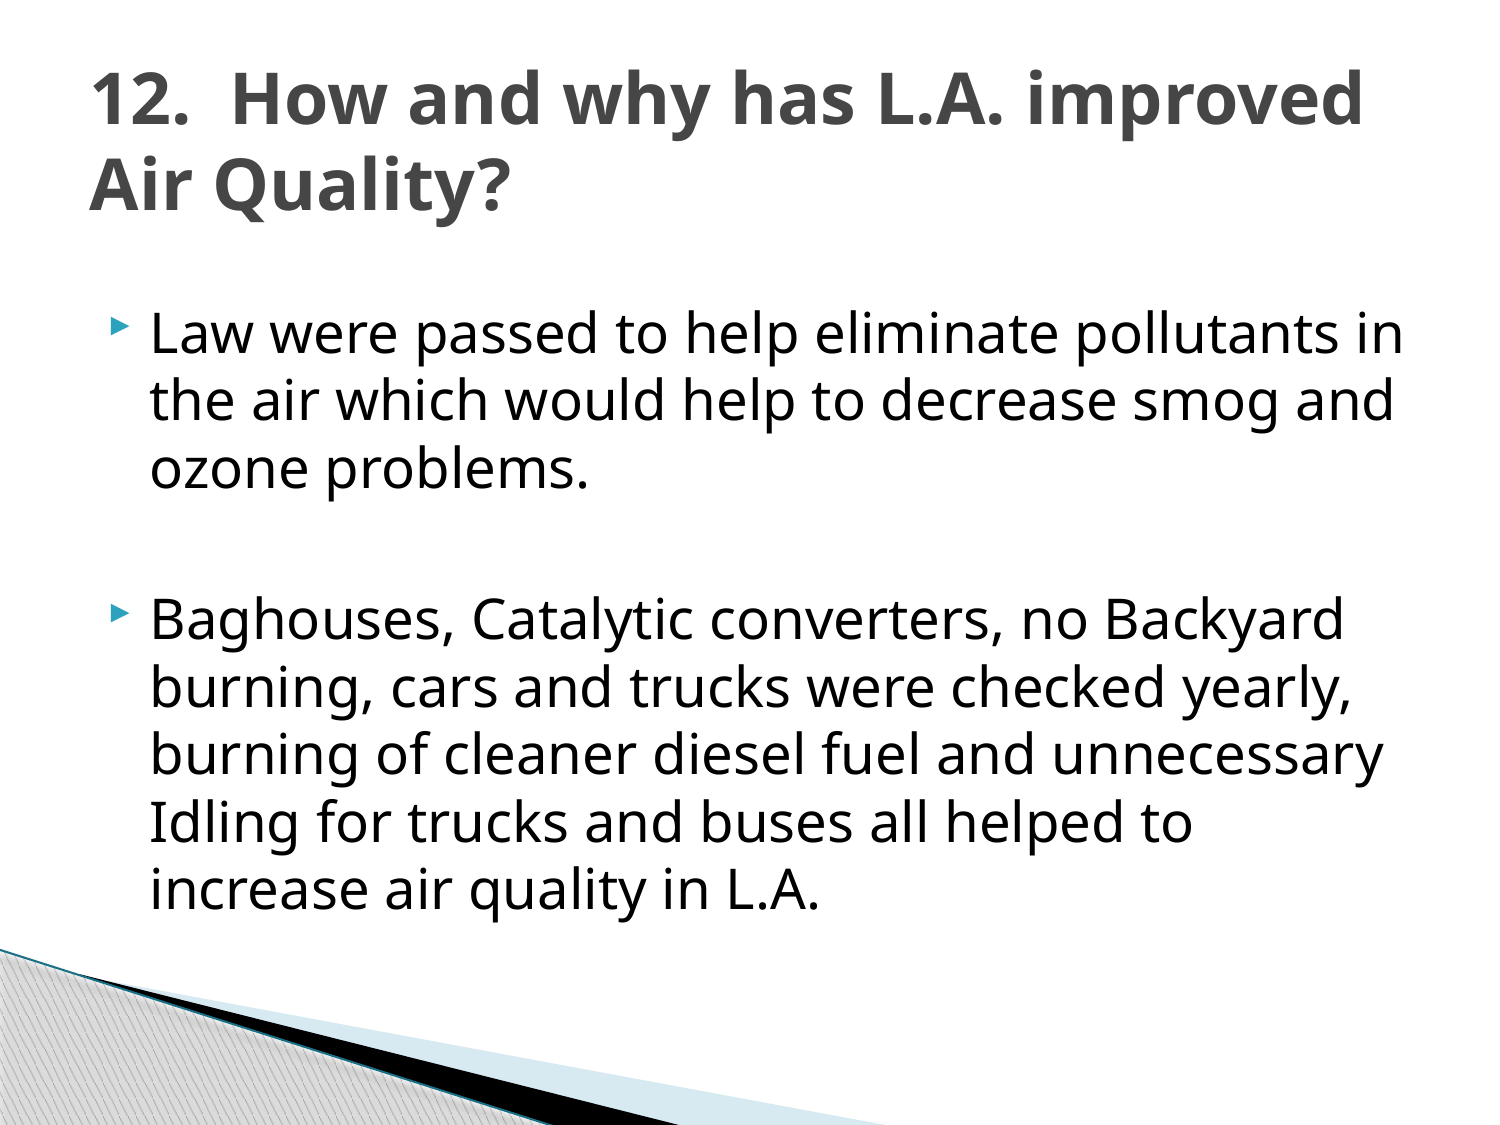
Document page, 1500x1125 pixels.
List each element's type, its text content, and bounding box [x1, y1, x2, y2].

title 12. How and why has L.A. improved Air Quality? [75, 45, 1425, 233]
list Law were passed to help eliminate pollutants in the air which would help to decrease smog and ozone problems. Baghouses, Catalytic converters, no Backyard burning, cars and trucks were checked yearly, burning of cleaner diesel fuel and unnecessary Idling for trucks and buses all helped to increase air quality in L.A. [75, 289, 1425, 1125]
